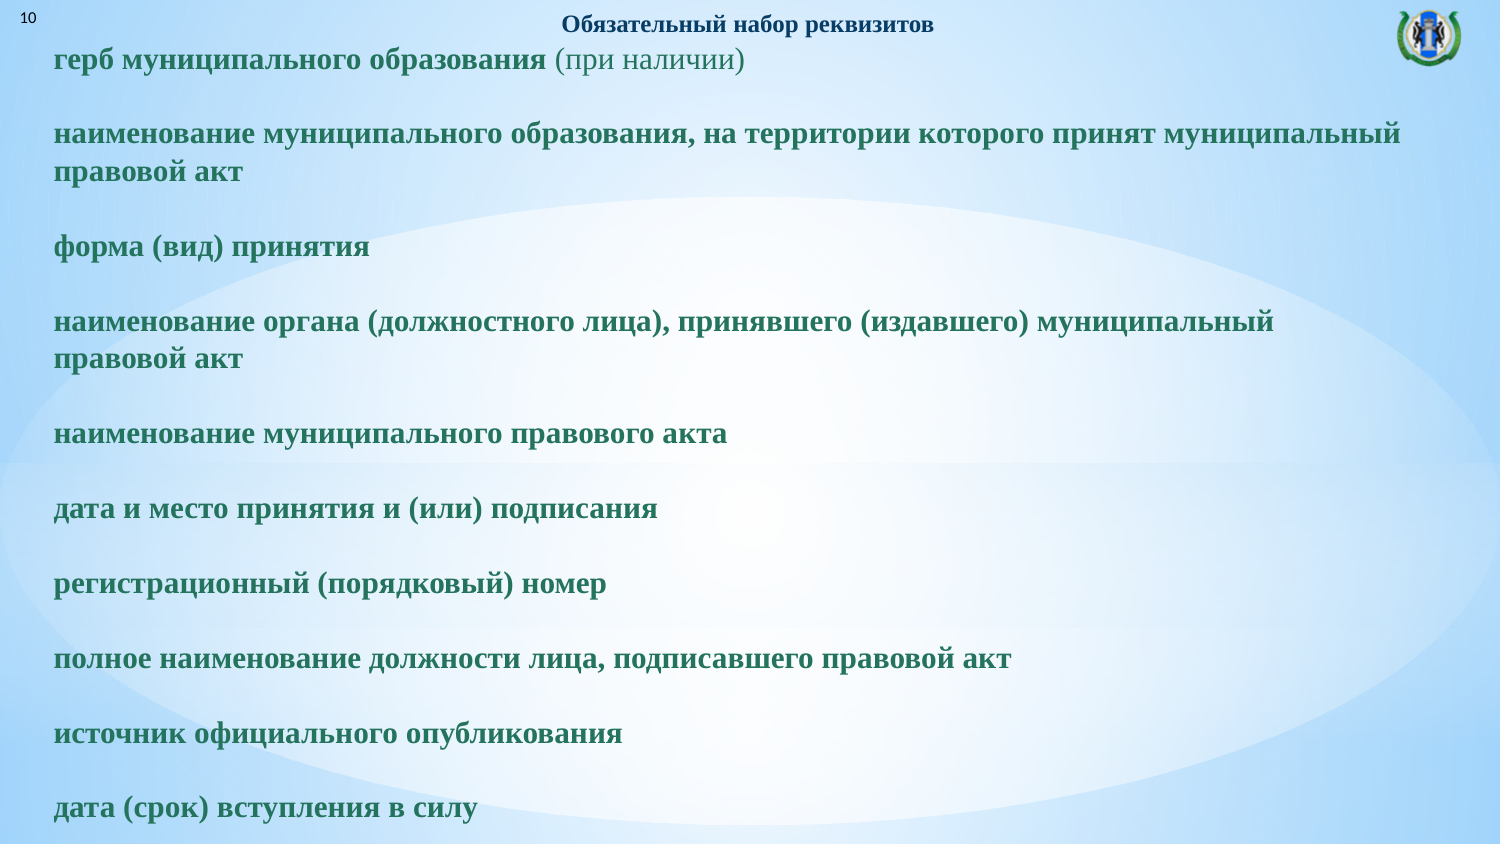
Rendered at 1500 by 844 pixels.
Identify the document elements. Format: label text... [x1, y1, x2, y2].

text_box герб муниципального образования (при наличии) наименование муниципального образования, на территории которого принят муниципальный правовой акт форма (вид) принятия наименование органа (должностного лица), принявшего (издавшего) муниципальный правовой акт наименование муниципального правового акта дата и место принятия и (или) подписания регистрационный (порядковый) номер полное наименование должности лица, подписавшего правовой акт источник официального опубликования дата (срок) вступления в силу [38, 30, 1426, 844]
picture [1396, 8, 1462, 67]
text_box Обязательный набор реквизитов [124, 0, 1366, 30]
slide_number 10 [3, 4, 54, 50]
